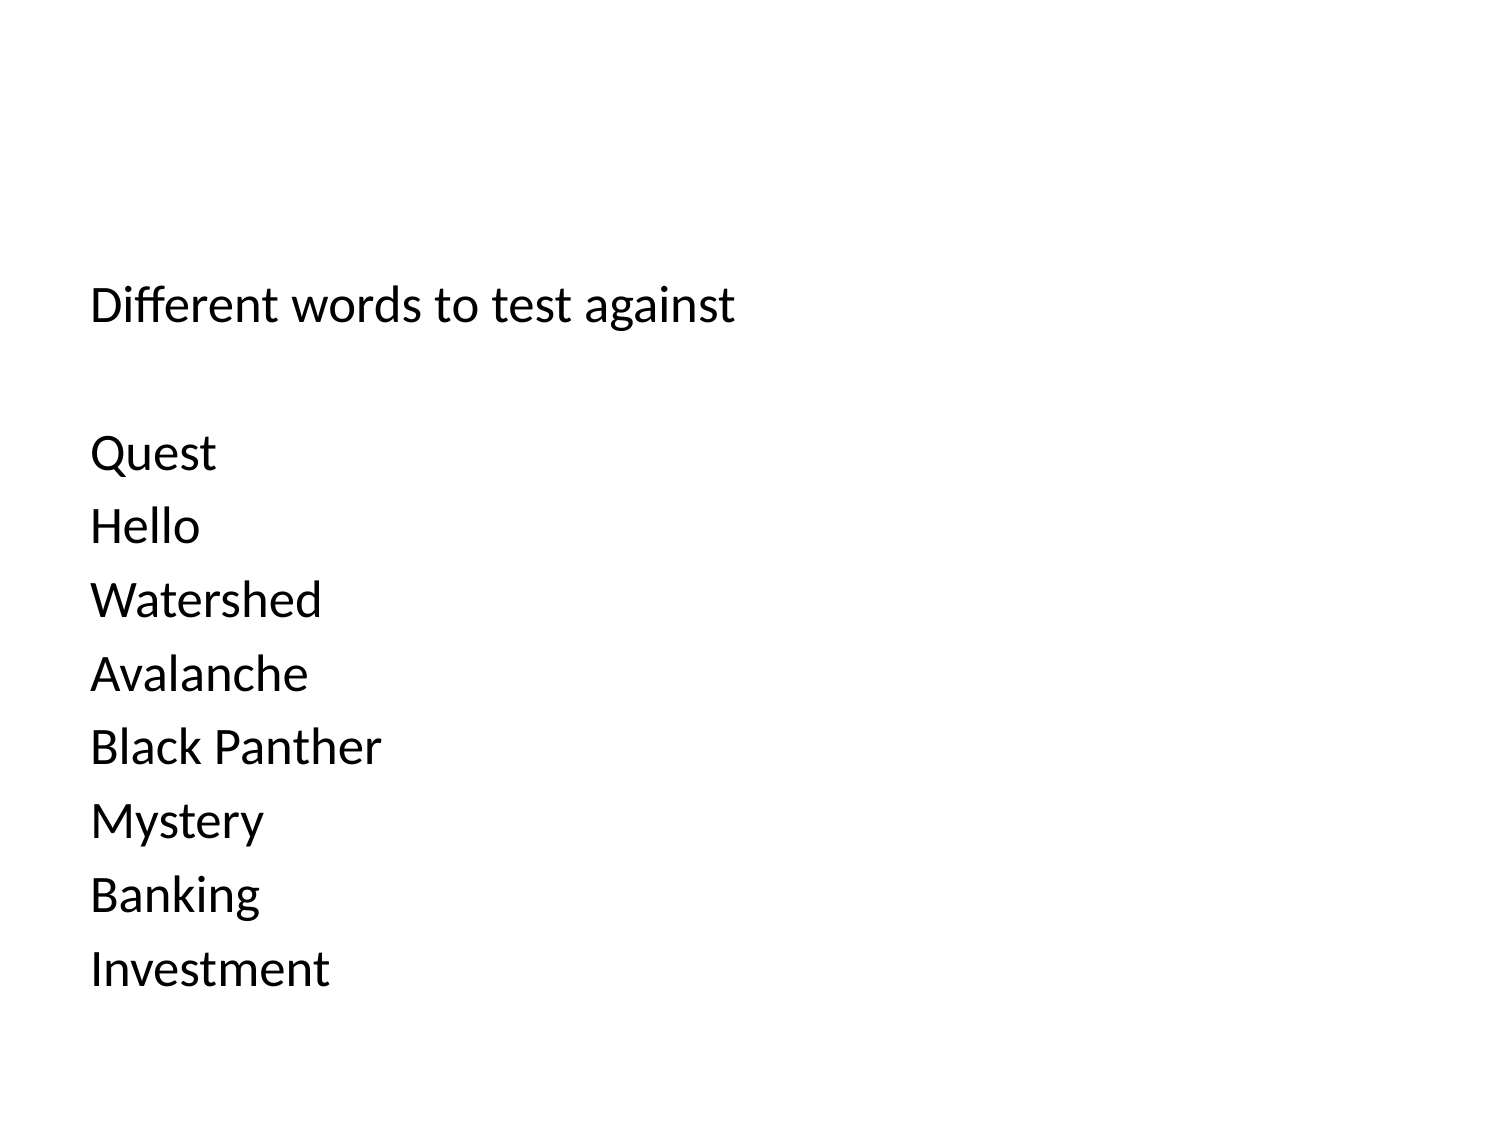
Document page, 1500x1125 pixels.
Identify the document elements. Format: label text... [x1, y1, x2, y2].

list Different words to test against Quest Hello Watershed Avalanche Black Panther Mystery Banking Investment [75, 262, 1425, 1005]
